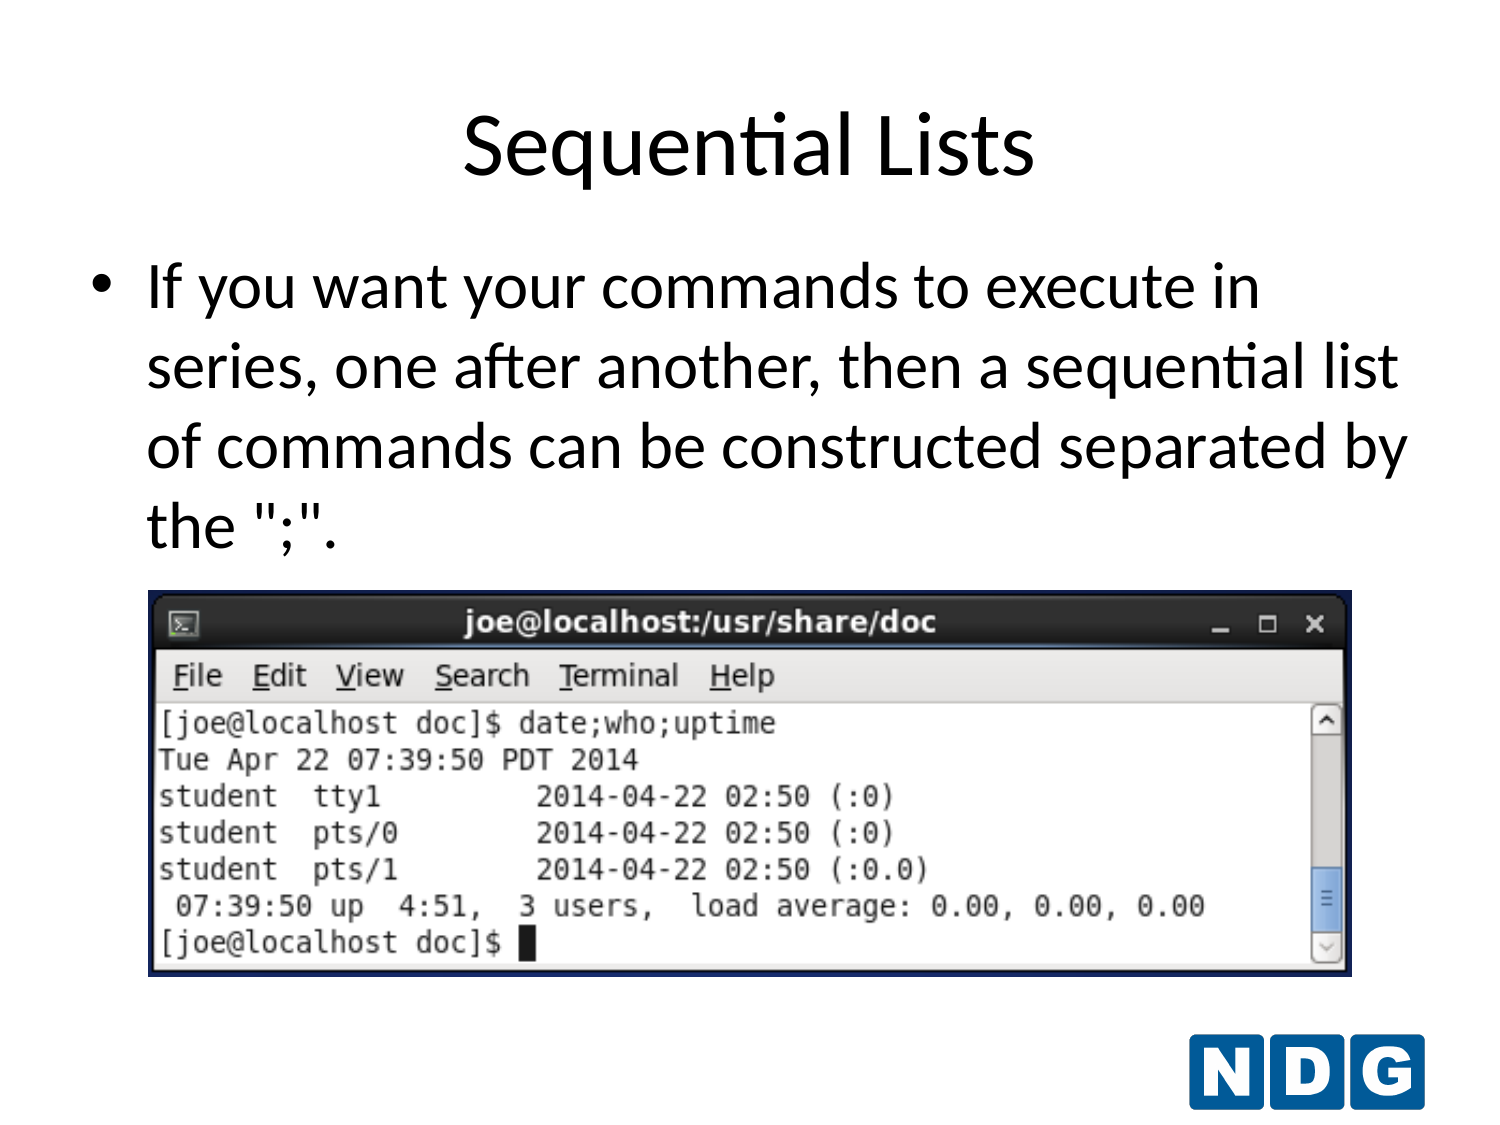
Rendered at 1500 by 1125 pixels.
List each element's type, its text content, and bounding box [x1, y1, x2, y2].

picture [147, 590, 1353, 978]
picture [1189, 1034, 1425, 1110]
list If you want your commands to execute in series, one after another, then a sequential list of commands can be constructed separated by the ";". [74, 234, 1426, 978]
title Sequential Lists [74, 44, 1426, 233]
